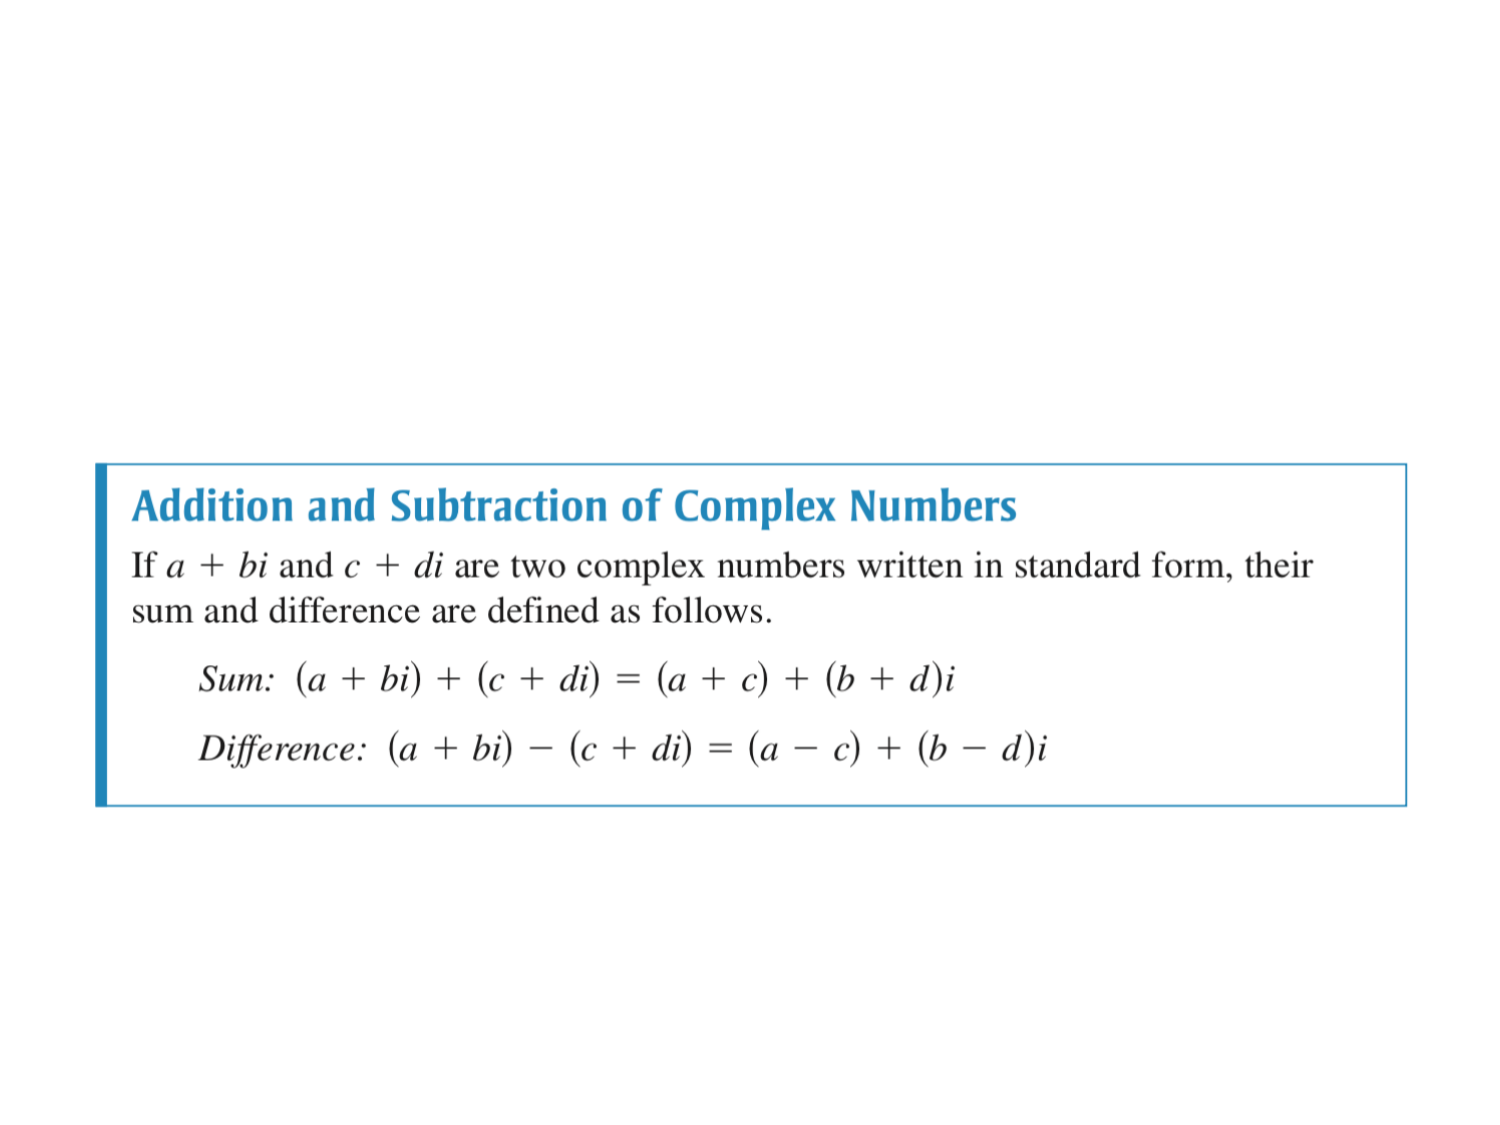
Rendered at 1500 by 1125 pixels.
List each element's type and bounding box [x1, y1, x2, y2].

list [74, 262, 1426, 1006]
